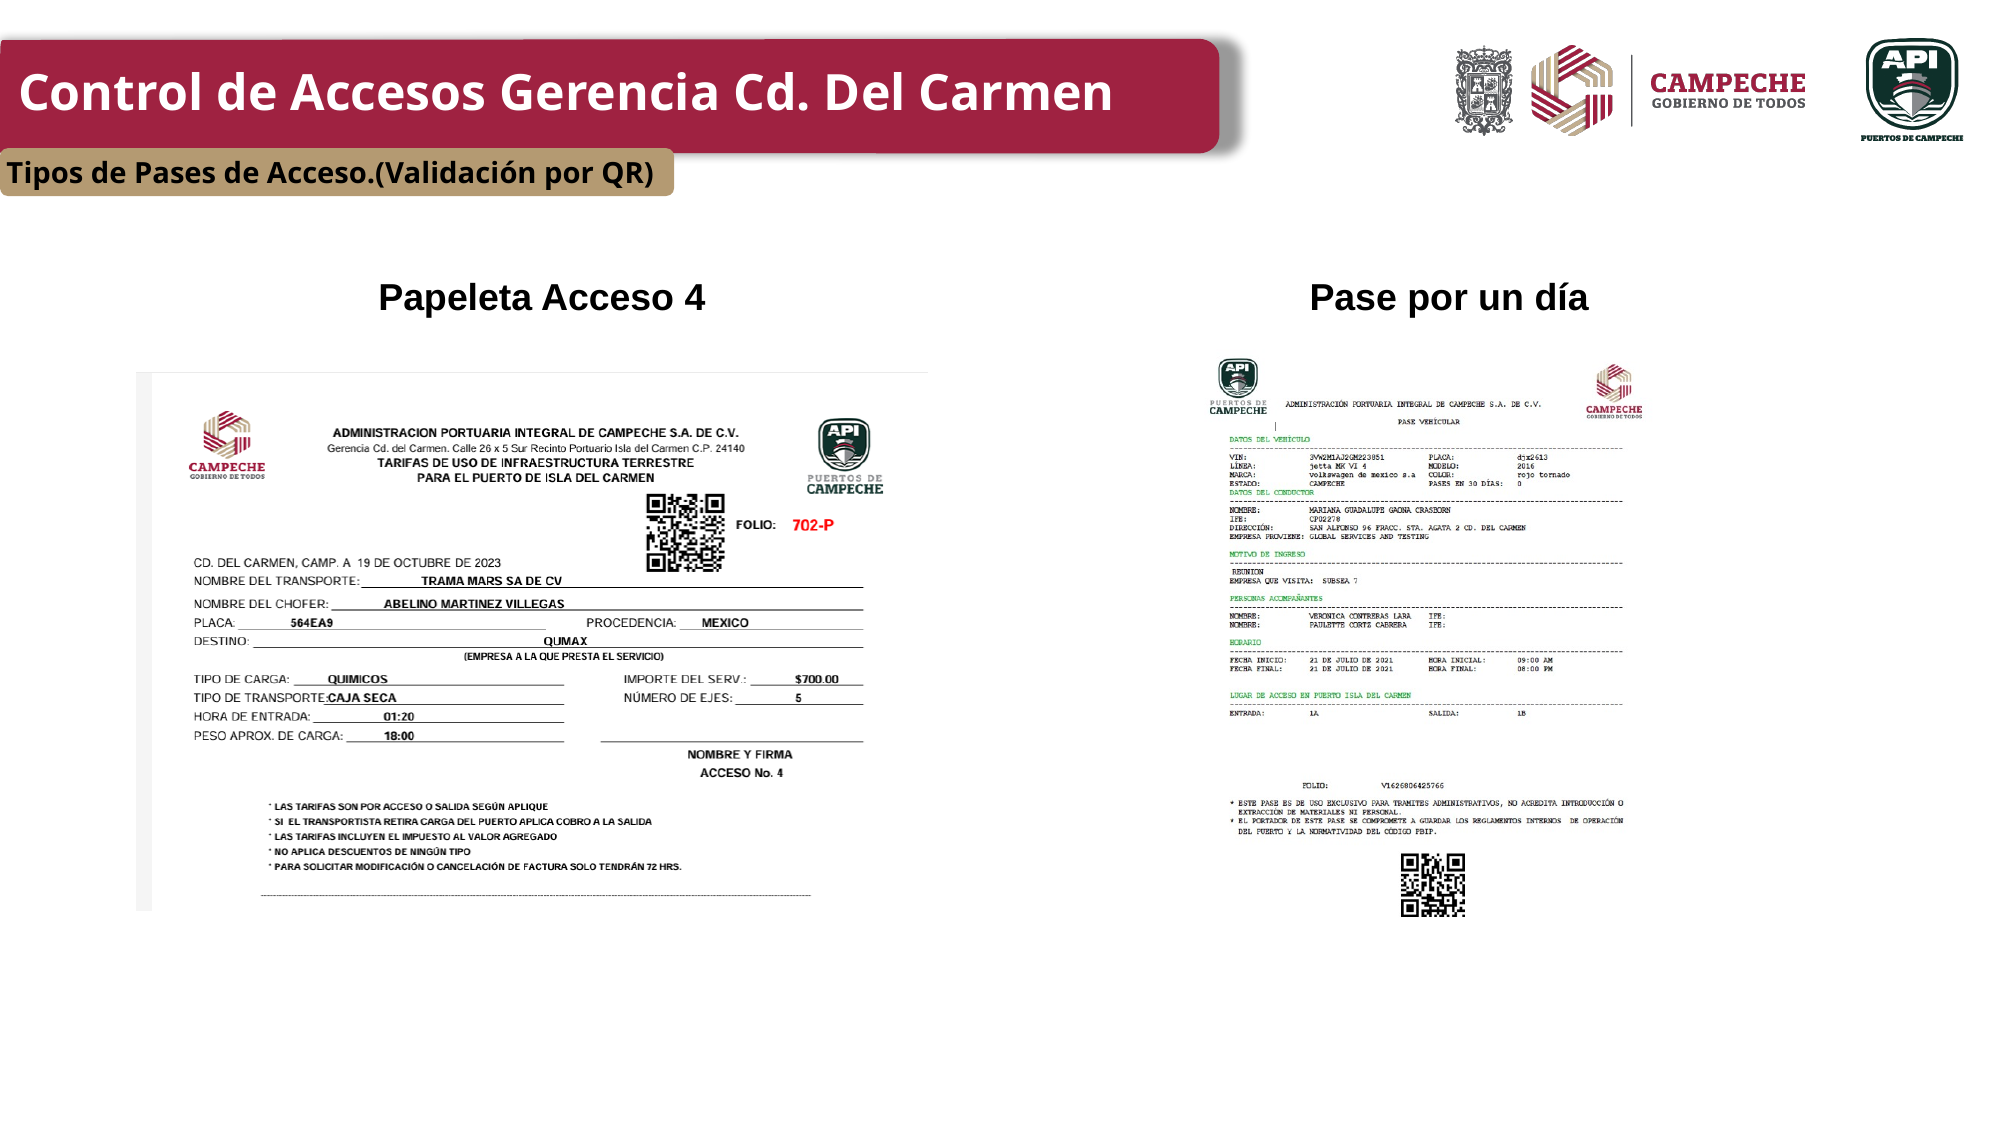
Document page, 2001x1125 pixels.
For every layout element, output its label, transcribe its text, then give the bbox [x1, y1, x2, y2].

picture [1861, 38, 1964, 141]
text_box Pase por un día [1294, 266, 1604, 326]
list Control de Accesos Gerencia Cd. Del Carmen [3, 46, 1204, 142]
picture [135, 371, 929, 911]
text_box Papeleta Acceso 4 [363, 266, 721, 326]
text_box Tipos de Pases de Acceso.(Validación por QR) [0, 148, 675, 197]
picture [1191, 348, 1686, 934]
picture [1455, 45, 1805, 136]
